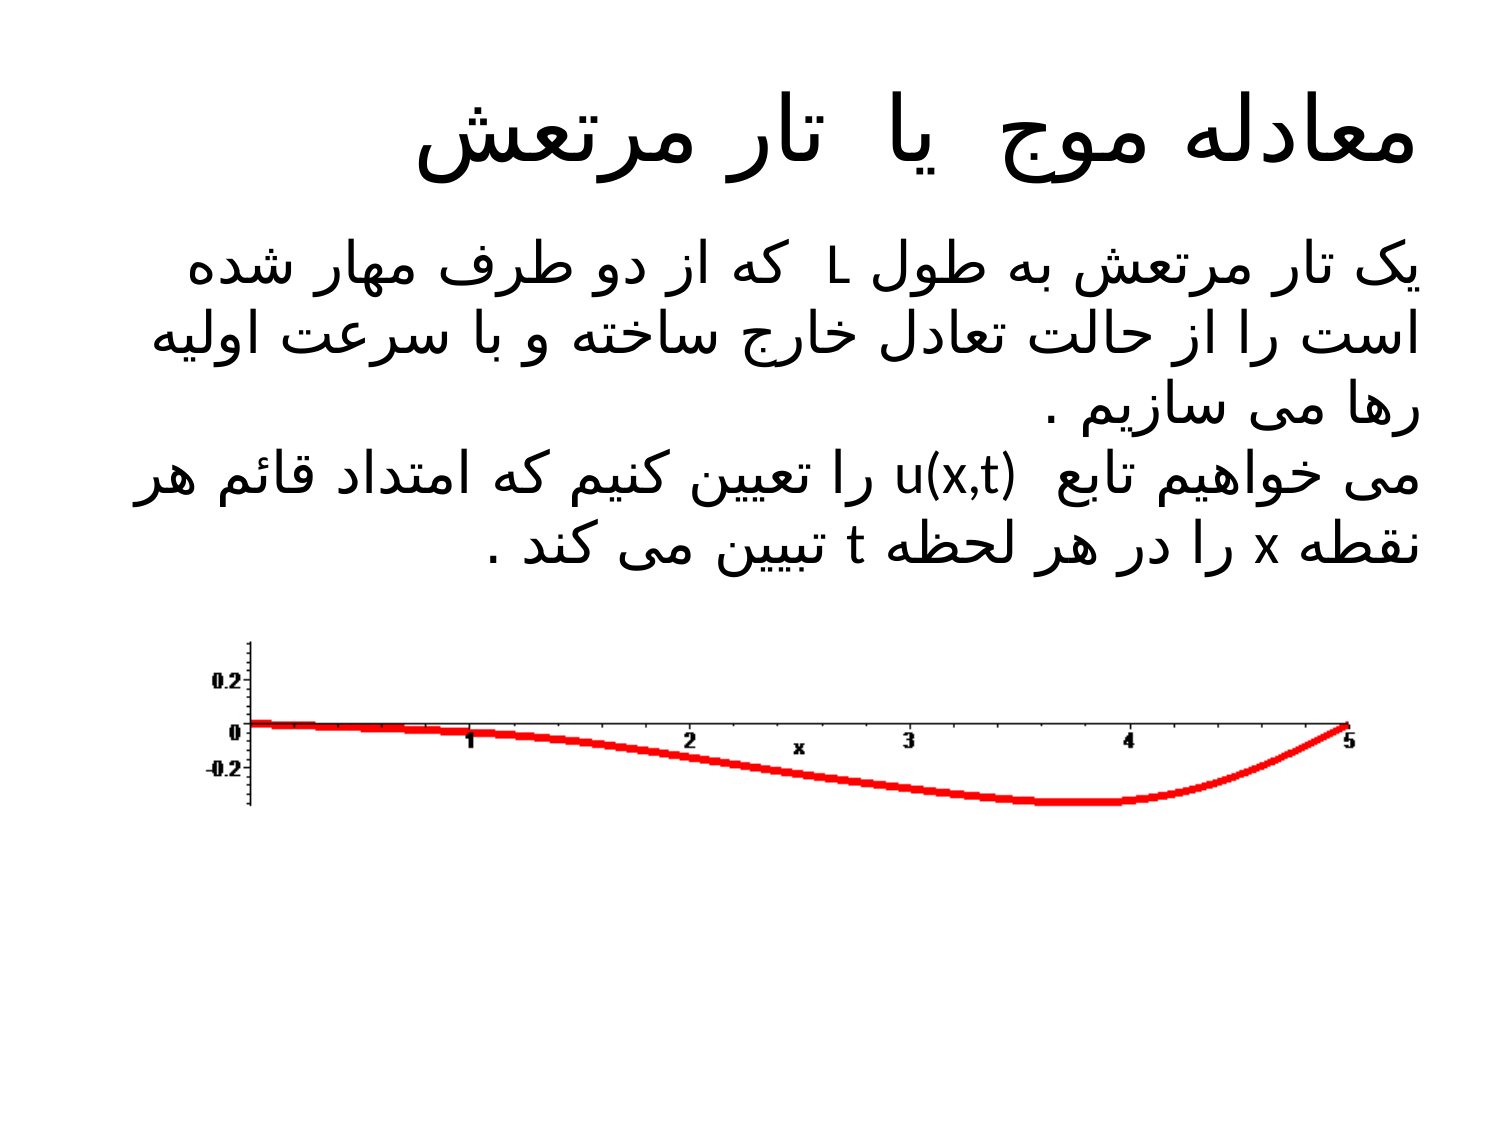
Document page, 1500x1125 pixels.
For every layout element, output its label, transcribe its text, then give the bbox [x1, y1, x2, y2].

picture [199, 637, 1363, 812]
text_box یک تار مرتعش به طول L که از دو طرف مهار شده است را از حالت تعادل خارج ساخته و با سرعت اولیه رها می سازیم . می خواهیم تابع u(x,t) را تعیین کنیم که امتداد قائم هر نقطه x را در هر لحظه t تبیین می کند . [87, 224, 1438, 575]
title معادله موج یا تار مرتعش [87, 62, 1438, 188]
